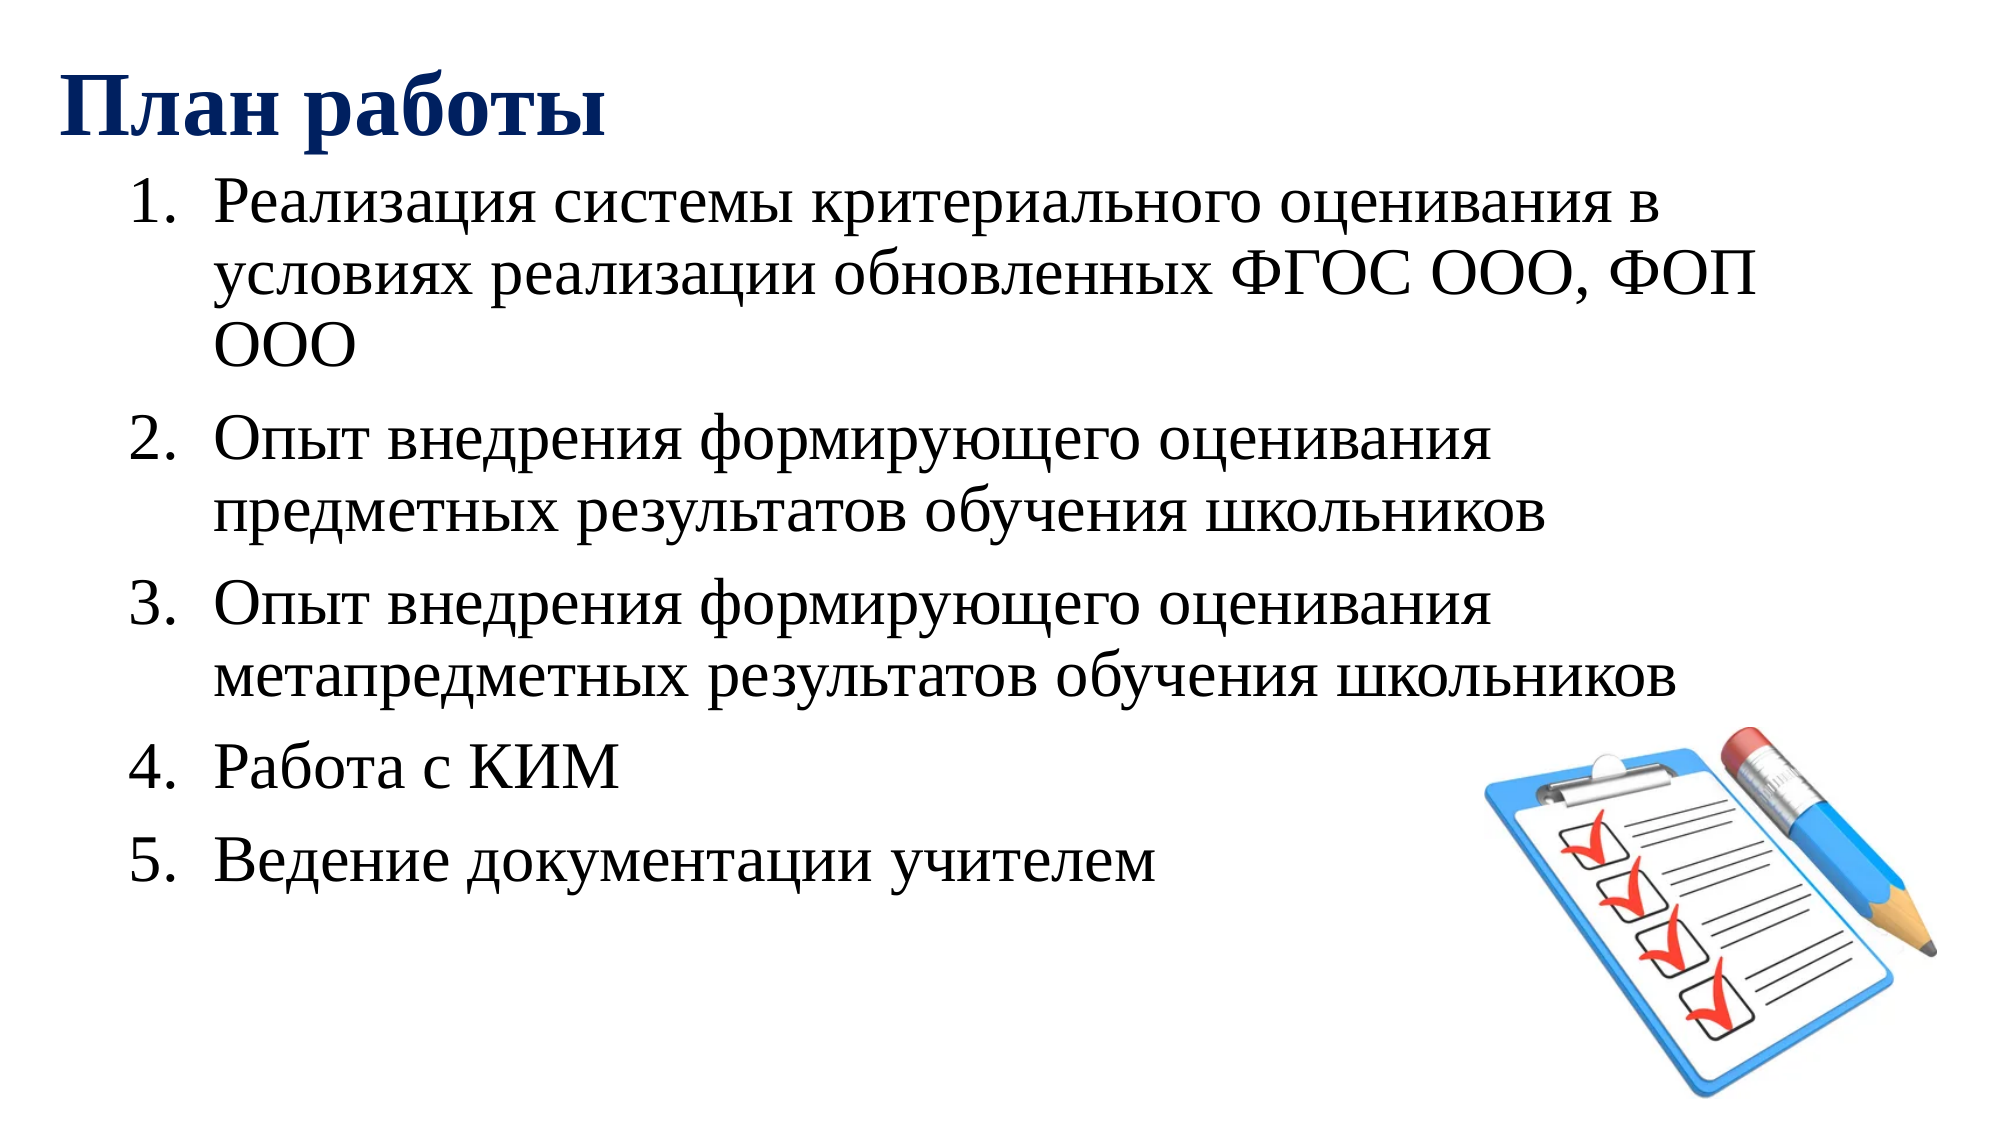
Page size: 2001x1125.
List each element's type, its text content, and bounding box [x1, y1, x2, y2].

text_box Реализация системы критериального оценивания в условиях реализации обновленных ФГОС ООО, ФОП ООО Опыт внедрения формирующего оценивания предметных результатов обучения школьников Опыт внедрения формирующего оценивания метапредметных результатов обучения школьников Работа с КИМ Ведение документации учителем [114, 158, 1865, 976]
picture [1483, 727, 1937, 1099]
text_box План работы [45, 0, 1770, 215]
